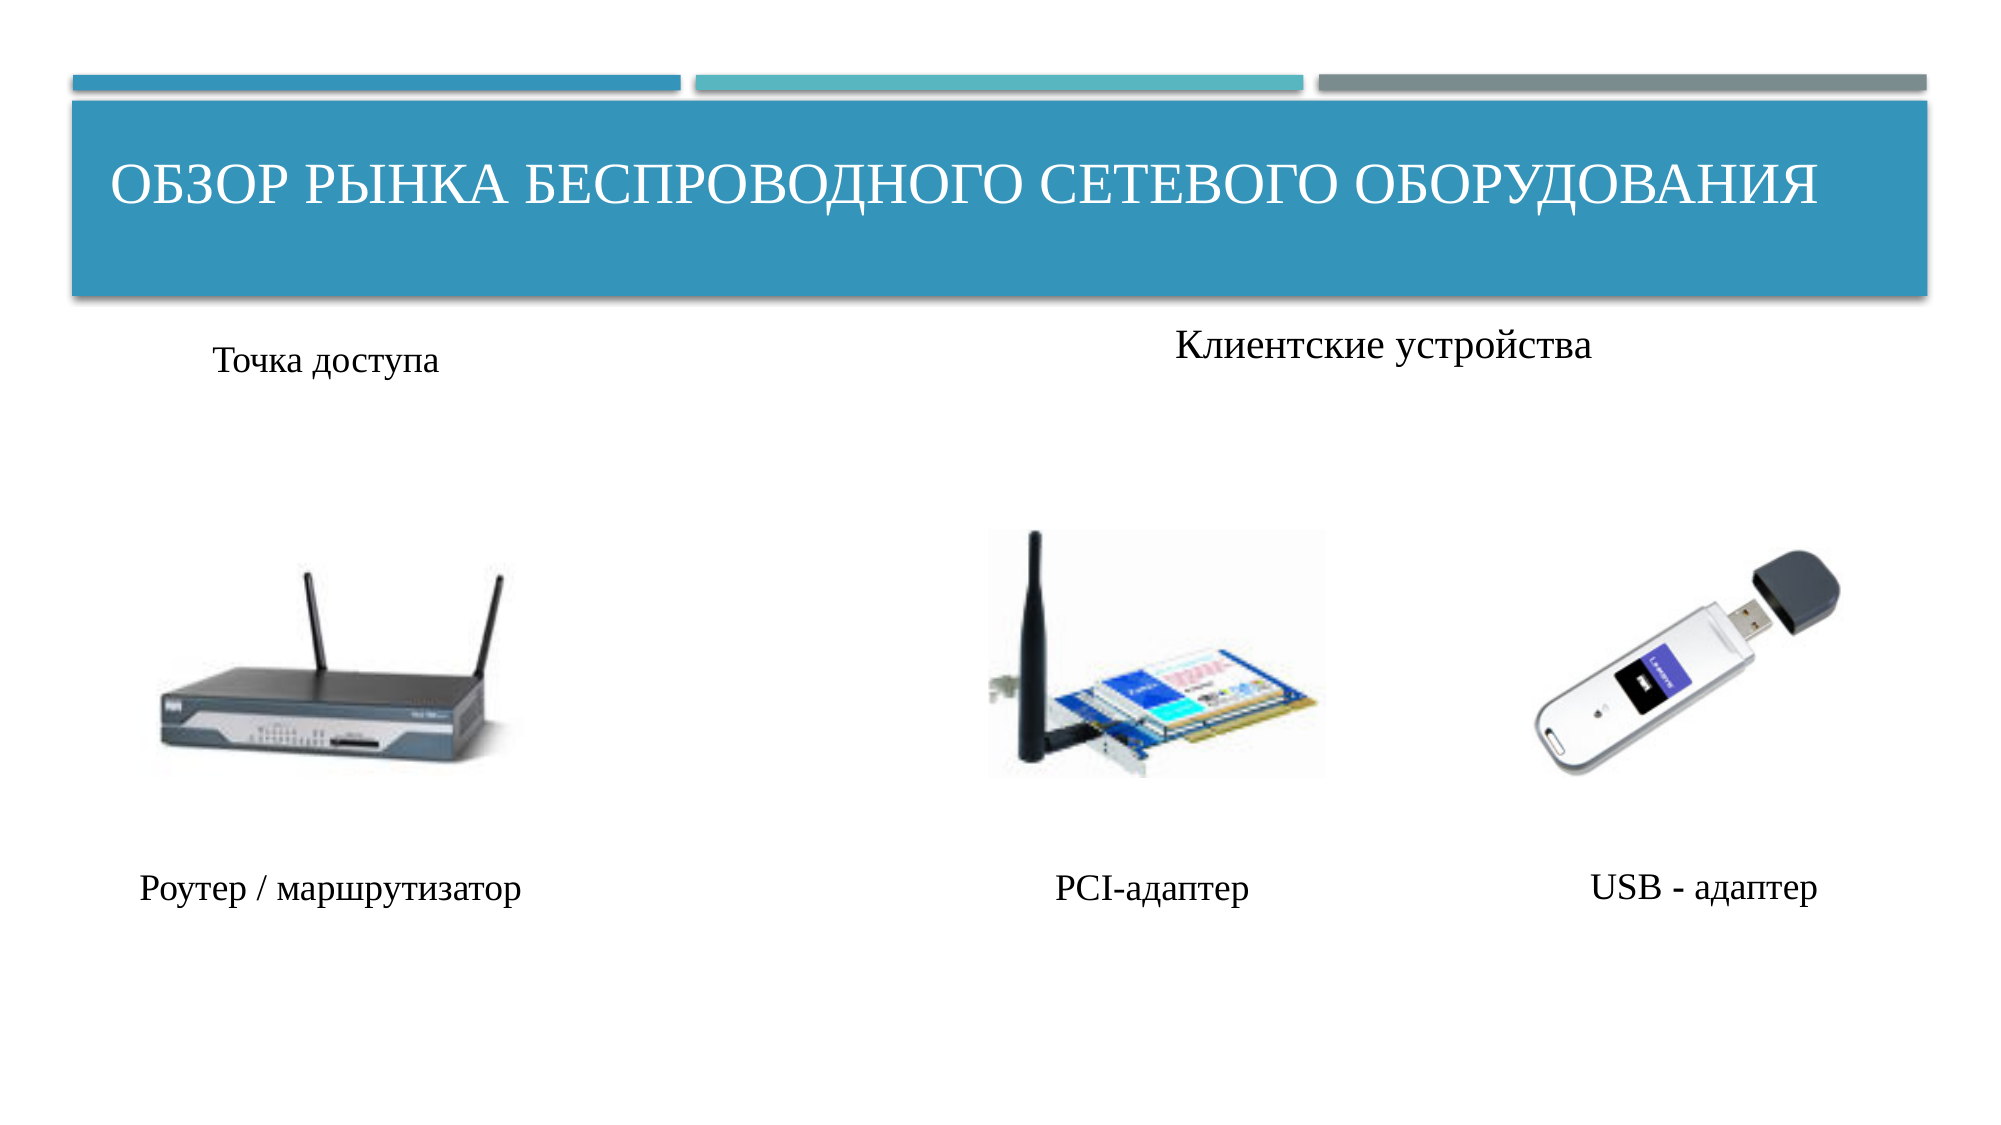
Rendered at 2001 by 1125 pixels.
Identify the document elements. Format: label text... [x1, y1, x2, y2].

picture [987, 528, 1327, 779]
picture [1530, 547, 1845, 779]
text_box PCI-адаптер [1040, 855, 1275, 916]
text_box Клиентские устройства [1160, 309, 1608, 374]
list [97, 547, 592, 845]
text_box Роутер / маршрутизатор [124, 855, 538, 916]
text_box Точка доступа [197, 327, 465, 388]
text_box USB - адаптер [1575, 854, 1843, 915]
title Обзор рынка беспроводного сетевого оборудования [95, 115, 1905, 223]
